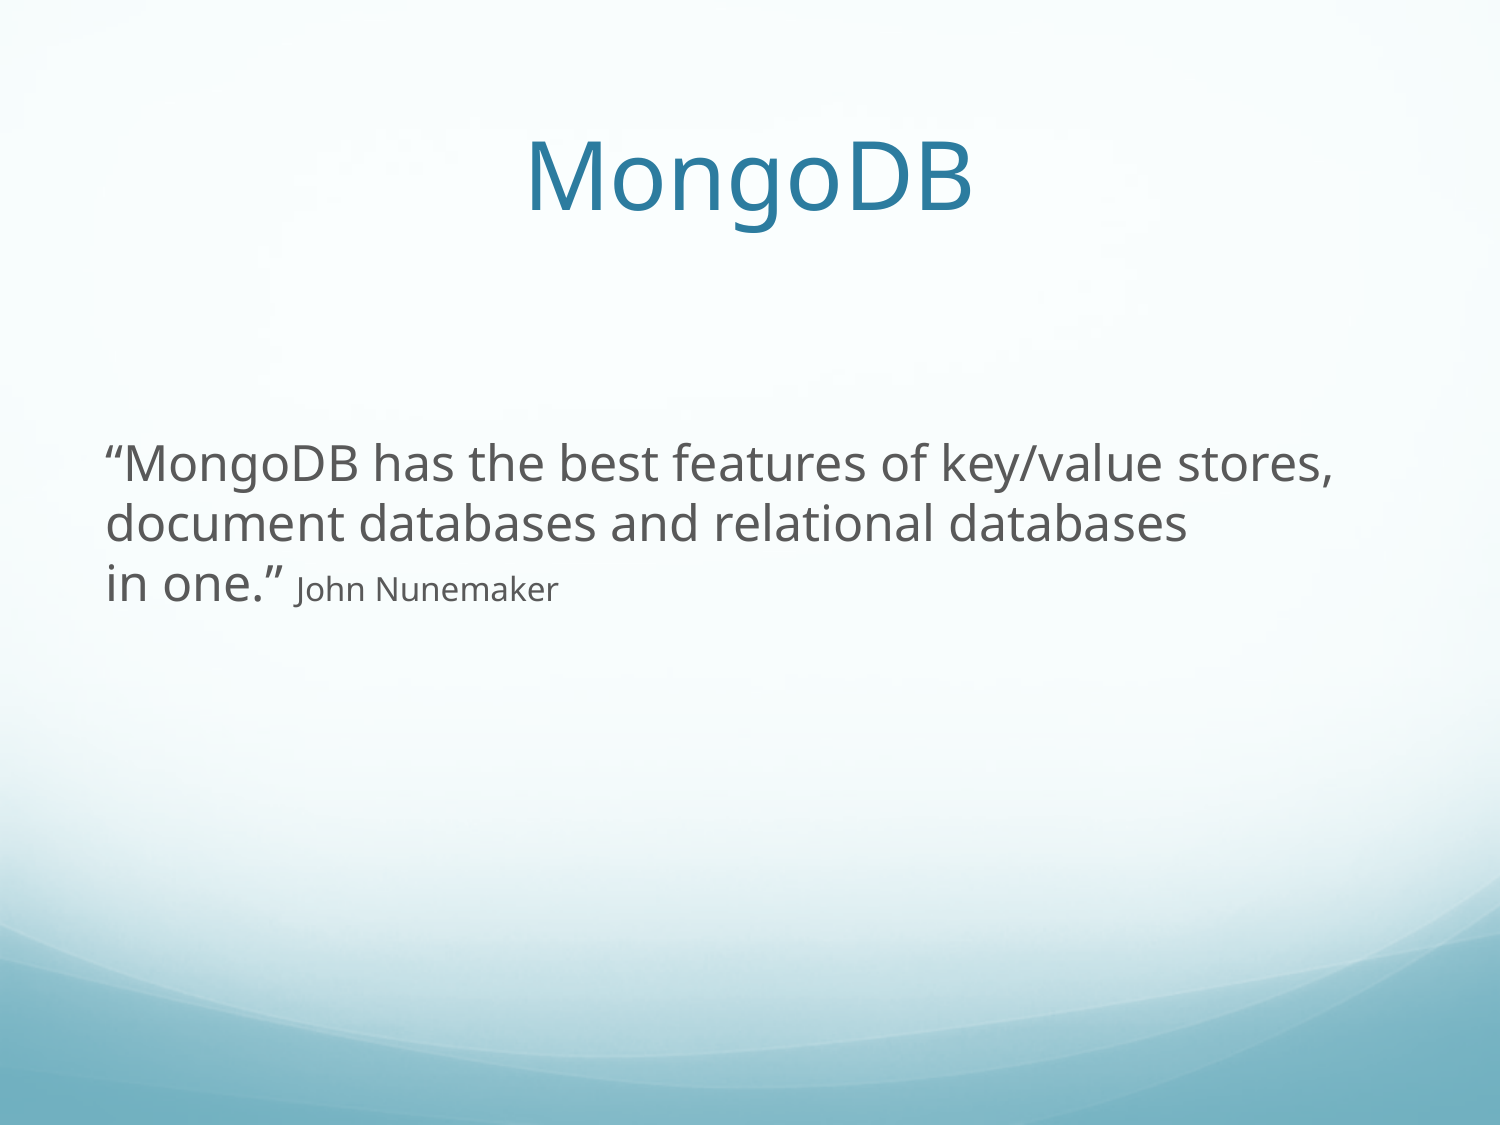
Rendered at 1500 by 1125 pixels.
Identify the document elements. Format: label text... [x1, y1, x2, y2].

title MongoDB [90, 17, 1410, 237]
list “MongoDB has the best features of key/value stores, document databases and relational databases in one.” John Nunemaker [90, 424, 1410, 975]
